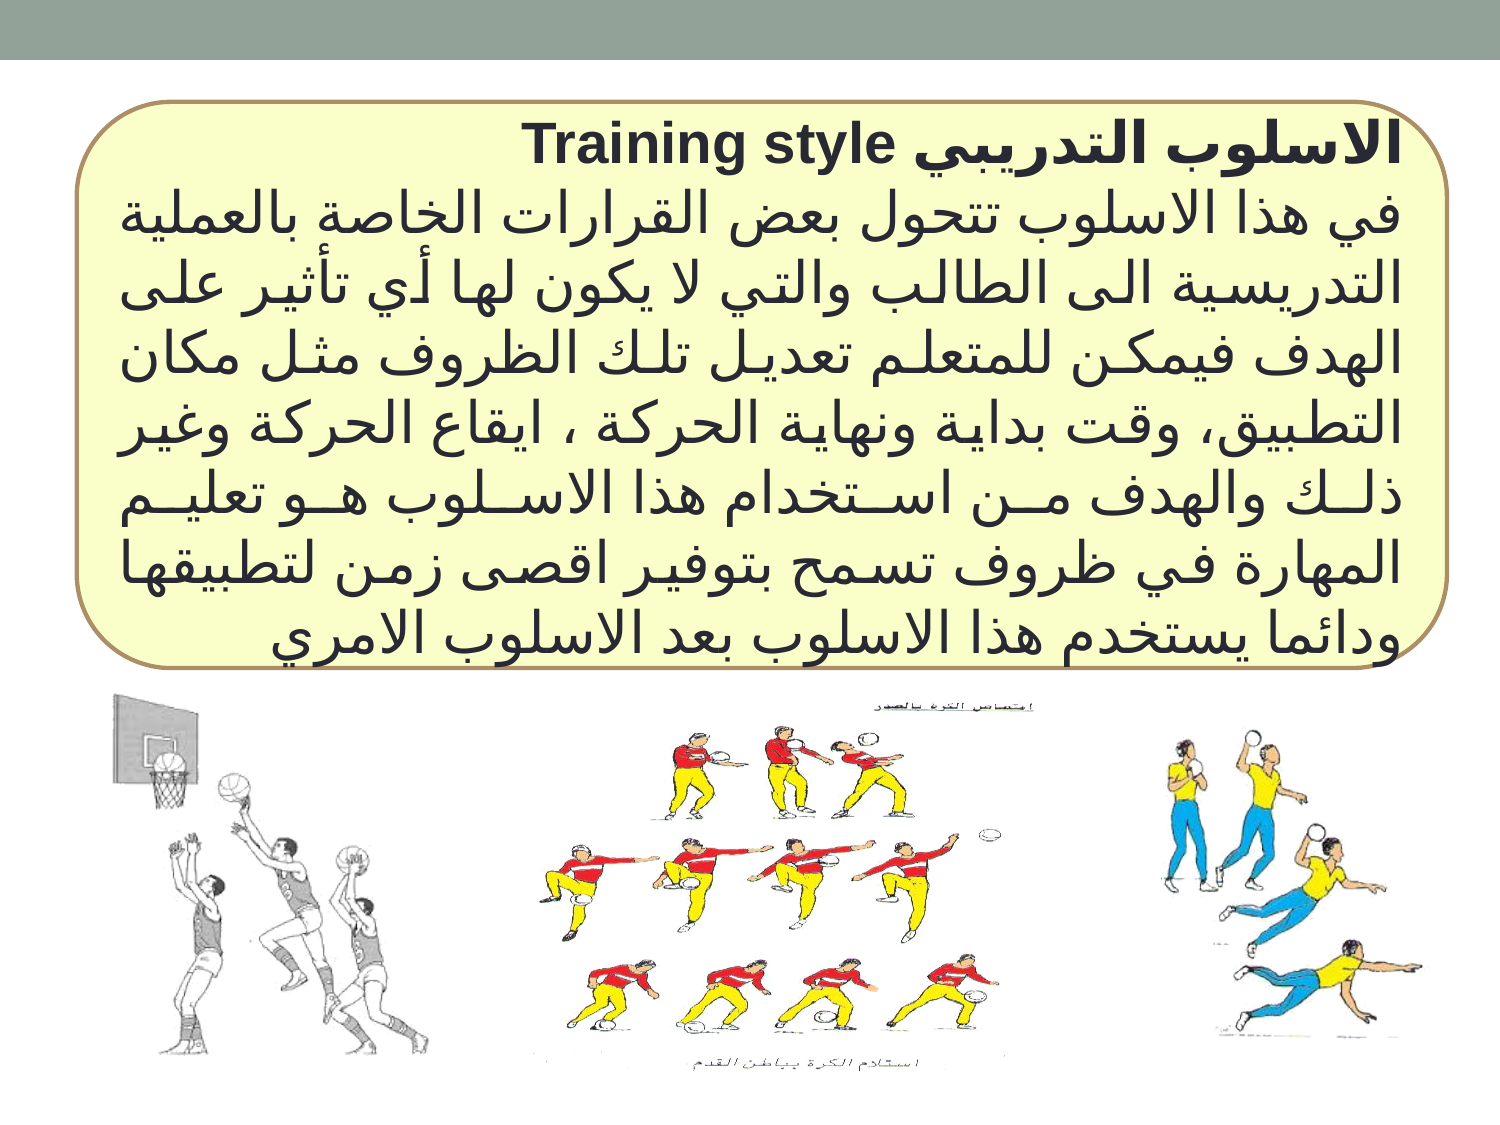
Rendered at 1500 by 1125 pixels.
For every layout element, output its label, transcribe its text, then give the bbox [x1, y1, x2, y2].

picture [111, 693, 439, 1071]
text_box الاسلوب التدريبي Training style في هذا الاسلوب تتحول بعض القرارات الخاصة بالعملية التدريسية الى الطالب والتي لا يكون لها أي تأثير على الهدف فيمكن للمتعلم تعديل تلك الظروف مثل مكان التطبيق، وقت بداية ونهاية الحركة ، ايقاع الحركة وغير ذلك والهدف من استخدام هذا الاسلوب هو تعليم المهارة في ظروف تسمح بتوفير اقصى زمن لتطبيقها ودائما يستخدم هذا الاسلوب بعد الاسلوب الامري [74, 99, 1450, 671]
picture [501, 693, 1081, 1083]
picture [1139, 703, 1464, 1078]
